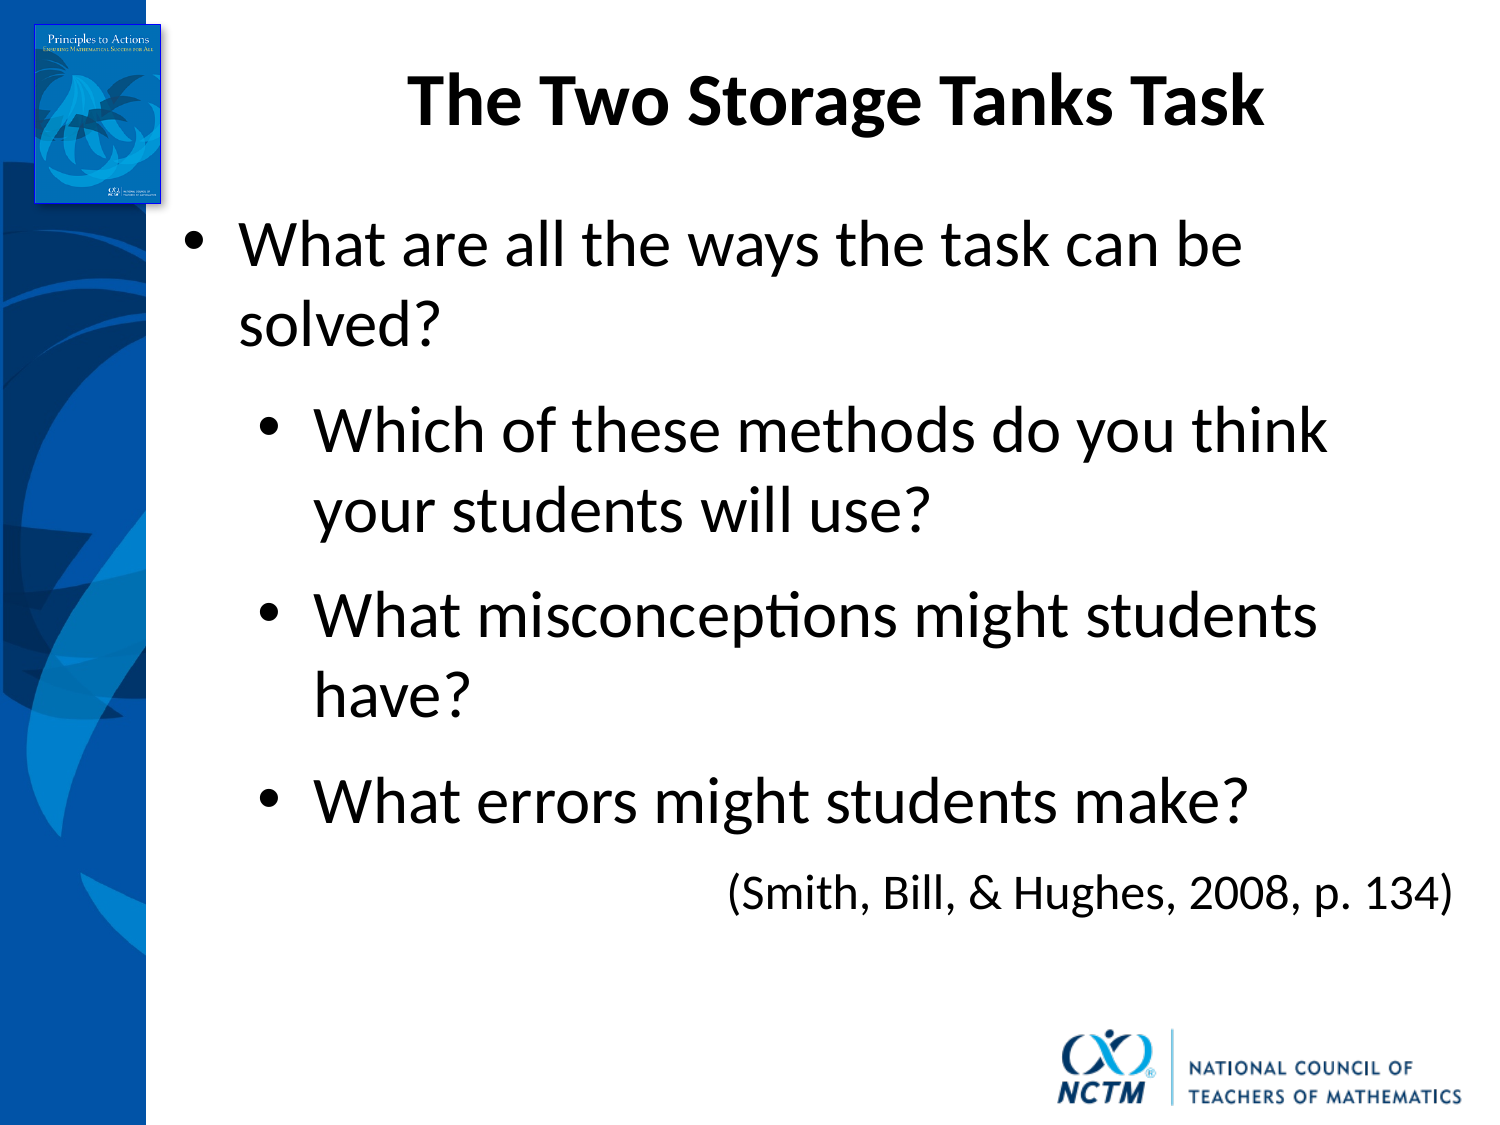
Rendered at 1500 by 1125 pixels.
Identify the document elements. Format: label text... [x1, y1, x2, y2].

picture [35, 25, 160, 203]
text_box What are all the ways the task can be solved? Which of these methods do you think your students will use? What misconceptions might students have? What errors might students make? (Smith, Bill, & Hughes, 2008, p. 134) [167, 192, 1470, 1014]
picture [0, 0, 146, 1125]
text_box The Two Storage Tanks Task [174, 1, 1500, 190]
